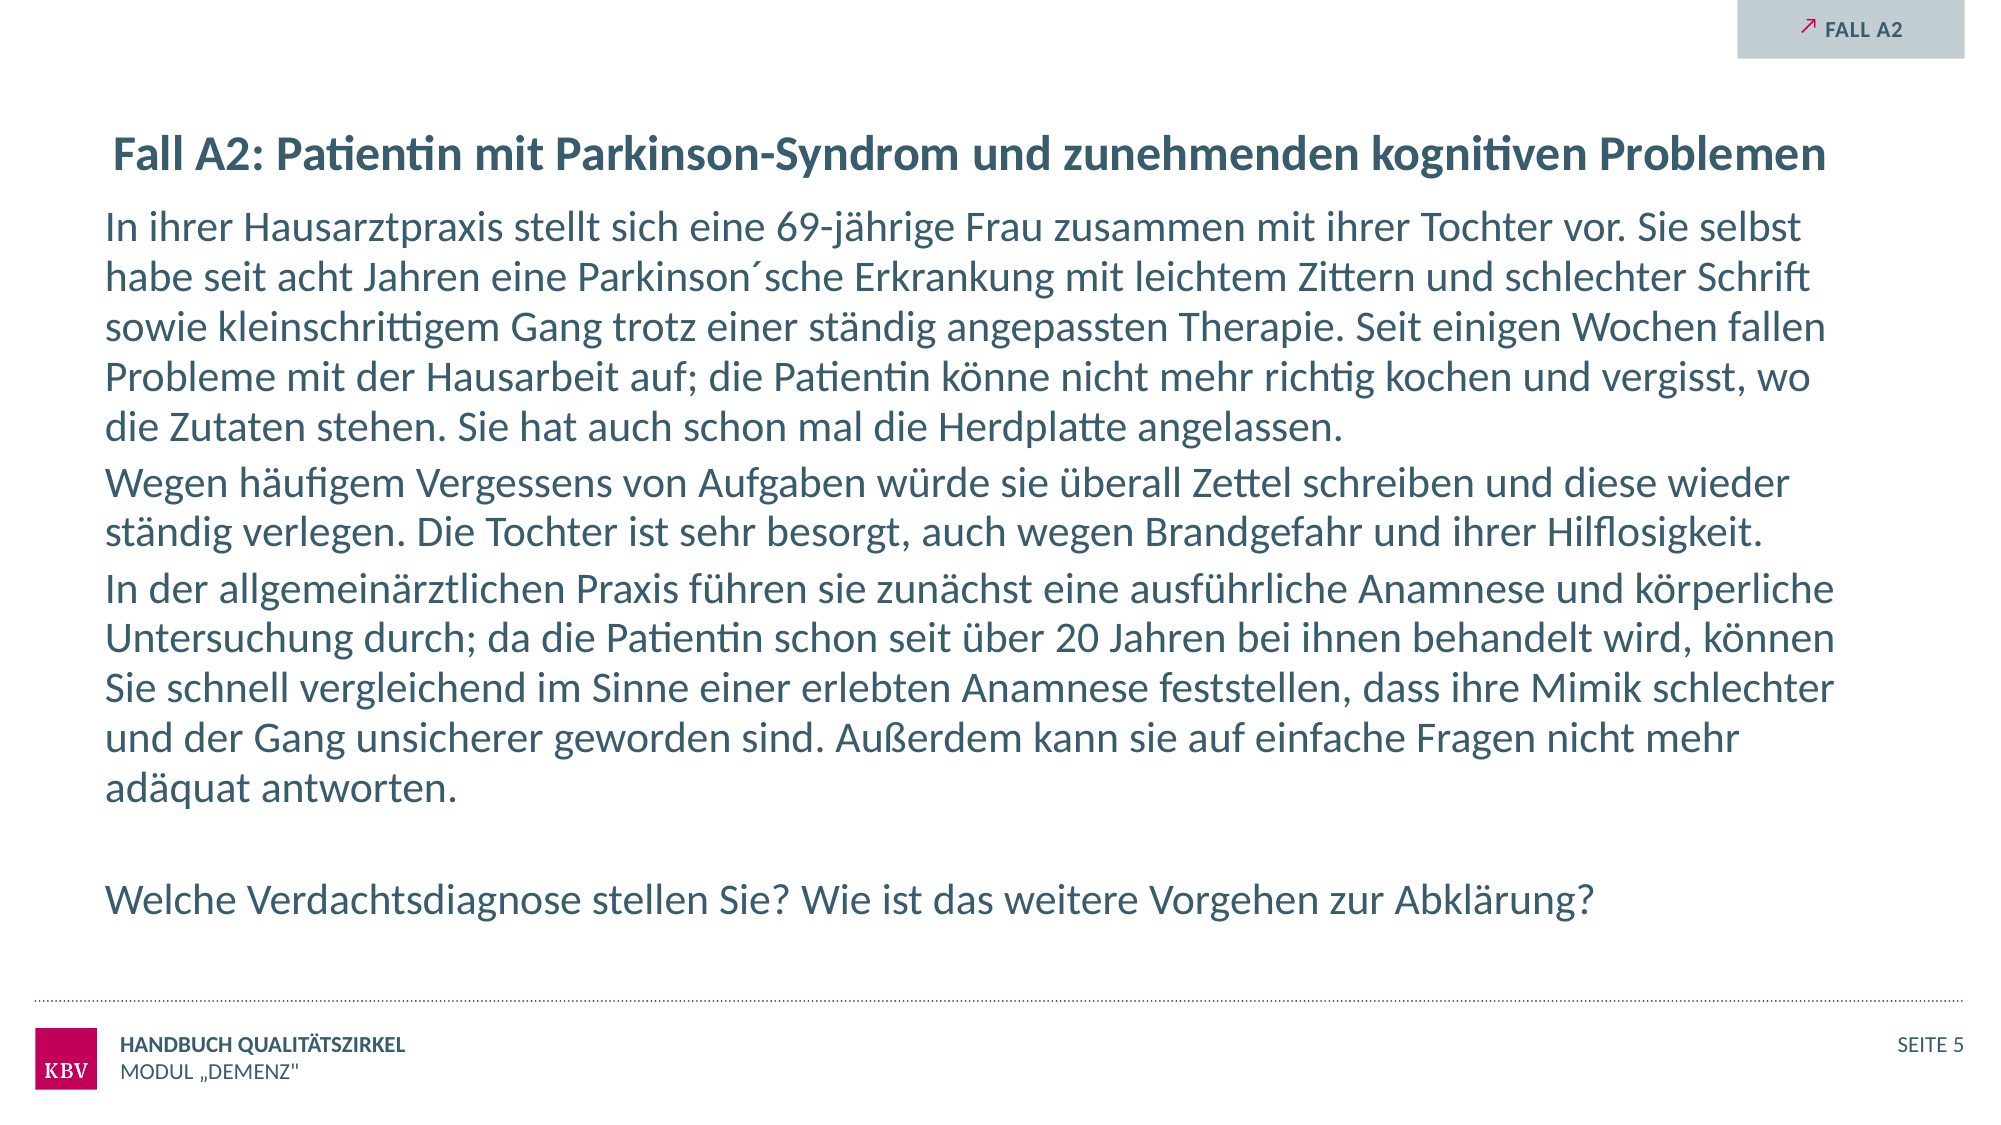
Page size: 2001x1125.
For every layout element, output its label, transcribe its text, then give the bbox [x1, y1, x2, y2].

list Fall A2 [1737, 0, 1965, 59]
slide_number Seite 5 [1787, 1030, 1965, 1057]
title Fall A2: Patientin mit Parkinson-Syndrom und zunehmenden kognitiven Problemen [113, 128, 1876, 200]
slide_number Modul „Demenz" [120, 1057, 1668, 1084]
footer Handbuch Qualitätszirkel [120, 1030, 1668, 1057]
list In ihrer Hausarztpraxis stellt sich eine 69-jährige Frau zusammen mit ihrer Tochter vor. Sie selbst habe seit acht Jahren eine Parkinson´sche Erkrankung mit leichtem Zittern und schlechter Schrift sowie kleinschrittigem Gang trotz einer ständig angepassten Therapie. Seit einigen Wochen fallen Probleme mit der Hausarbeit auf; die Patientin könne nicht mehr richtig kochen und vergisst, wo die Zutaten stehen. Sie hat auch schon mal die Herdplatte angelassen. Wegen häufigem Vergessens von Aufgaben würde sie überall Zettel schreiben und diese wieder ständig verlegen. Die Tochter ist sehr besorgt, auch wegen Brandgefahr und ihrer Hilflosigkeit. In der allgemeinärztlichen Praxis führen sie zunächst eine ausführliche Anamnese und körperliche Untersuchung durch; da die Patientin schon seit über 20 Jahren bei ihnen behandelt wird, können Sie schnell vergleichend im Sinne einer erlebten Anamnese feststellen, dass ihre Mimik schlechter und der Gang unsicherer geworden sind. Außerdem kann sie auf einfache Fragen nicht mehr adäquat antworten. Welche Verdachtsdiagnose stellen Sie? Wie ist das weitere Vorgehen zur Abklärung? [104, 201, 1865, 967]
